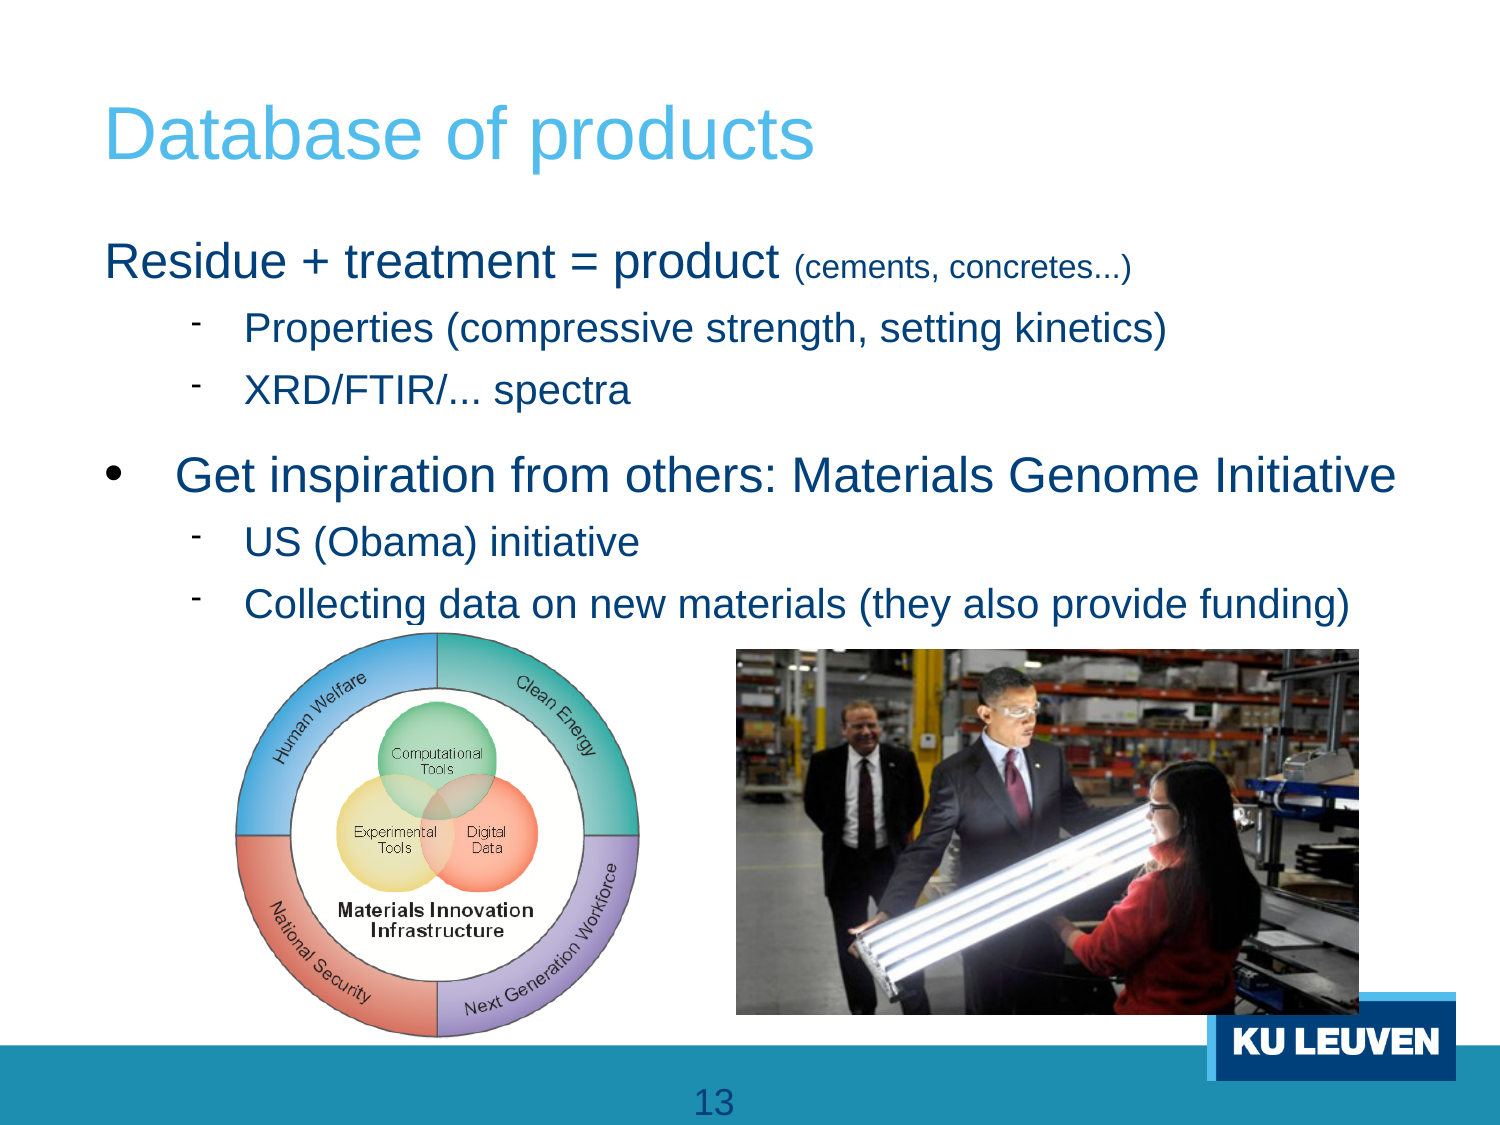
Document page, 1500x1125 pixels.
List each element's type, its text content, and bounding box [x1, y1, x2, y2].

text_box 13 [596, 1070, 750, 1118]
picture [736, 649, 1456, 1081]
text_box Database of products [88, 76, 1456, 221]
text_box Residue + treatment = product (cements, concretes...) Properties (compressive strength, setting kinetics) XRD/FTIR/... spectra Get inspiration from others: Materials Genome Initiative US (Obama) initiative Collecting data on new materials (they also provide funding) [88, 221, 1456, 948]
picture [230, 625, 644, 1040]
